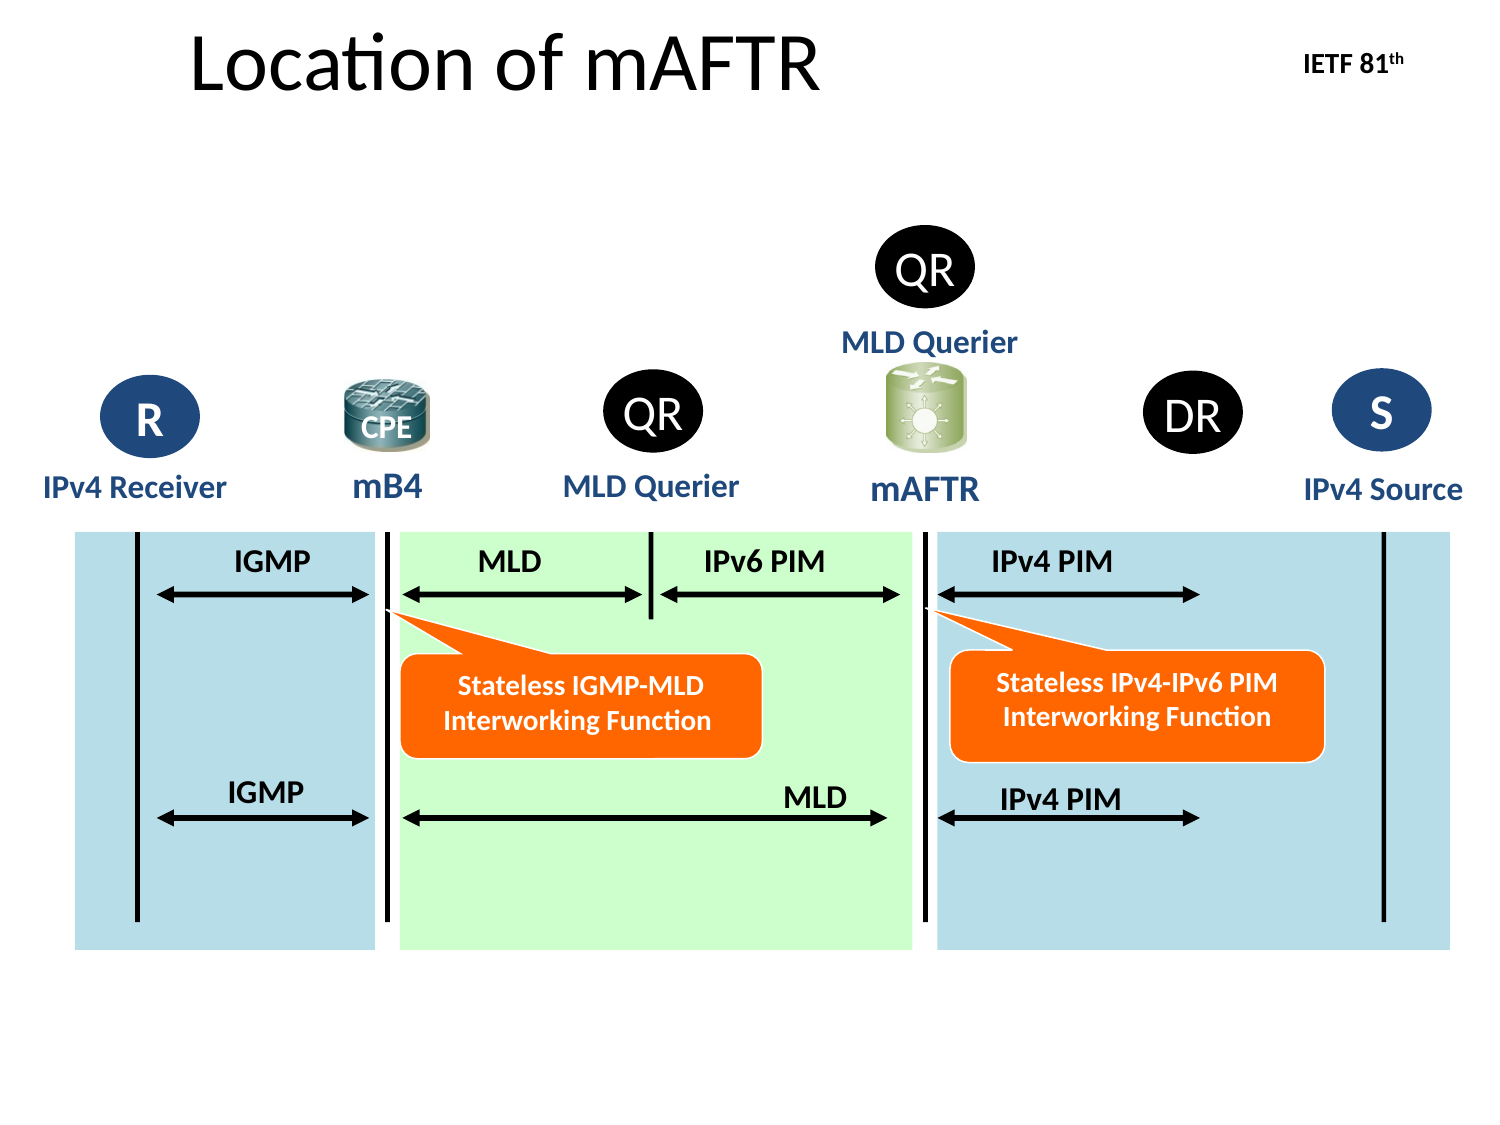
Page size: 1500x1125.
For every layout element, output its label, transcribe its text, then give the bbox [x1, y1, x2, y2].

text_box QR [875, 224, 976, 309]
text_box IPv6 PIM [688, 531, 841, 587]
text_box [74, 531, 375, 950]
text_box QR [603, 369, 704, 453]
text_box MLD Querier [826, 312, 1034, 368]
text_box [156, 811, 370, 825]
text_box MLD [462, 531, 557, 587]
text_box S [1331, 368, 1432, 452]
text_box IPv4 PIM [985, 769, 1137, 825]
text_box [156, 588, 370, 601]
picture [885, 362, 967, 453]
text_box IGMP [219, 531, 326, 587]
text_box [937, 588, 1201, 601]
text_box [937, 531, 1450, 950]
text_box [402, 588, 643, 601]
text_box IGMP [212, 762, 320, 818]
text_box [399, 531, 913, 950]
text_box R [99, 374, 200, 459]
text_box IPv4 Receiver [10, 457, 261, 513]
text_box Location of mAFTR [174, 0, 1213, 115]
text_box Stateless IGMP-MLD Interworking Function [385, 609, 763, 759]
text_box [937, 811, 985, 825]
text_box IPv4 PIM [976, 531, 1129, 587]
text_box IPv4 Source [1264, 460, 1500, 515]
text_box [1137, 811, 1201, 825]
text_box Stateless IPv4-IPv6 PIM Interworking Function [925, 607, 1325, 763]
text_box MLD [768, 767, 862, 823]
text_box mB4 [337, 453, 438, 514]
text_box [660, 588, 901, 601]
text_box [402, 811, 768, 825]
text_box DR [1142, 370, 1243, 454]
text_box MLD Querier [547, 456, 755, 512]
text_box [344, 379, 430, 455]
text_box mAFTR [855, 456, 995, 517]
text_box [862, 811, 888, 825]
